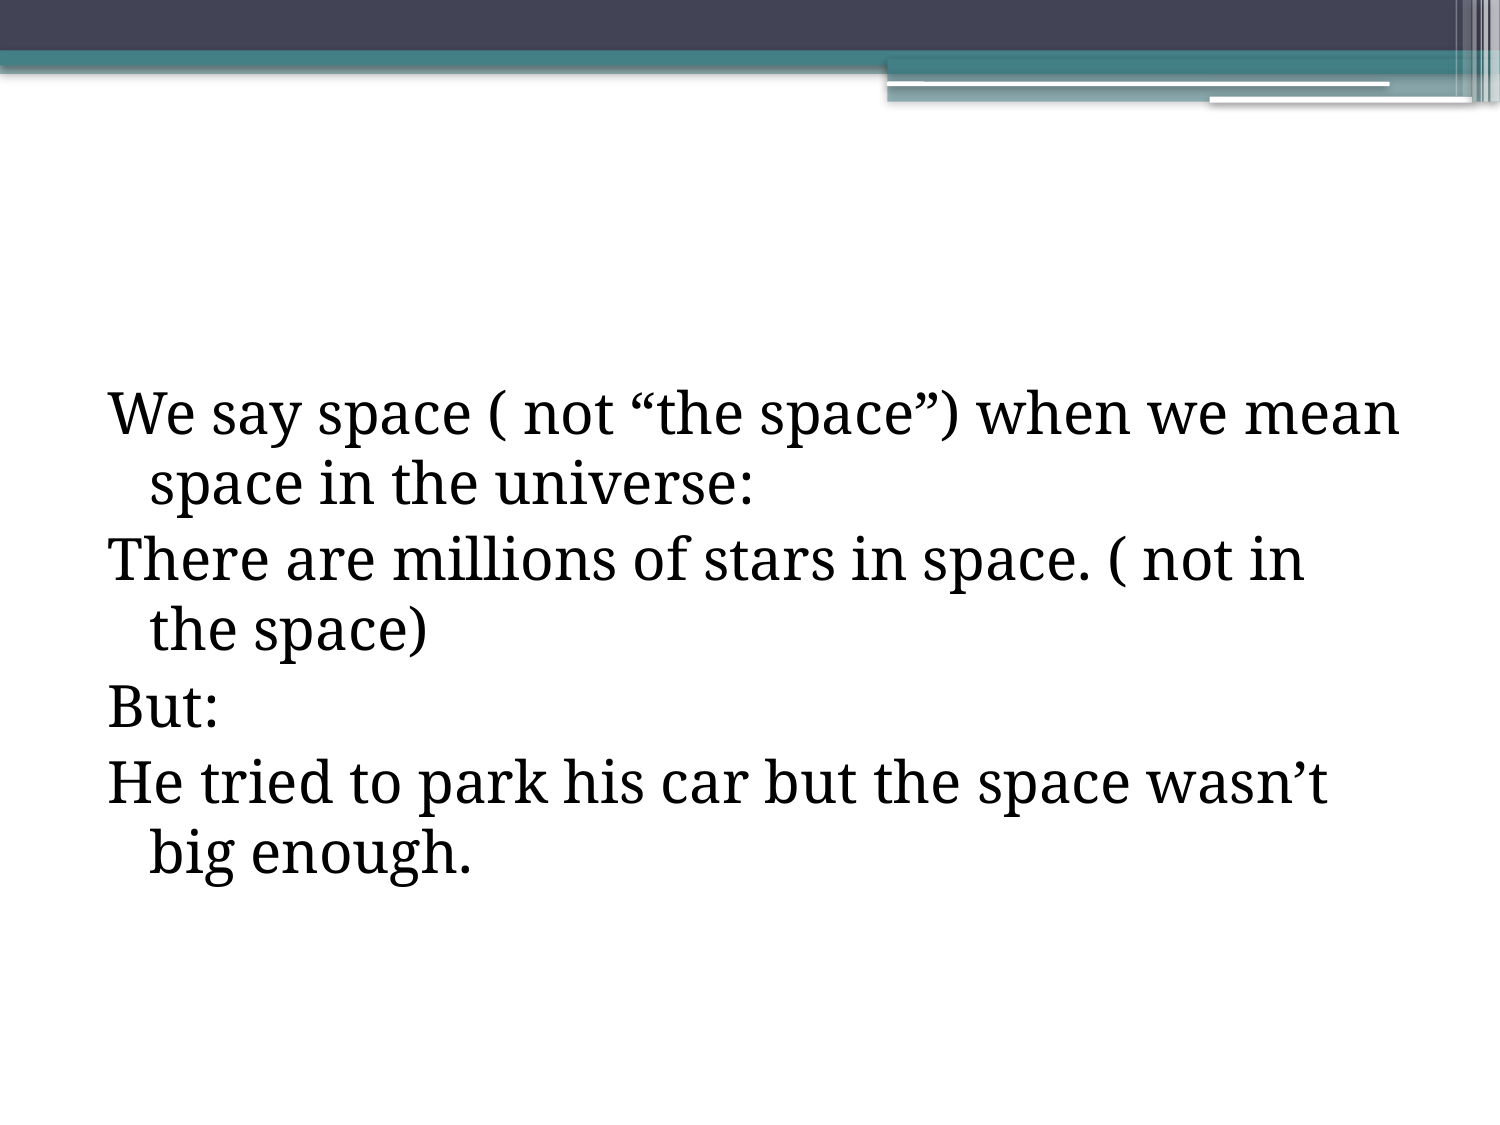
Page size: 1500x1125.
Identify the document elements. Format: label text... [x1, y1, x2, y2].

list We say space ( not “the space”) when we mean space in the universe: There are millions of stars in space. ( not in the space) But: He tried to park his car but the space wasn’t big enough. [75, 368, 1425, 1079]
